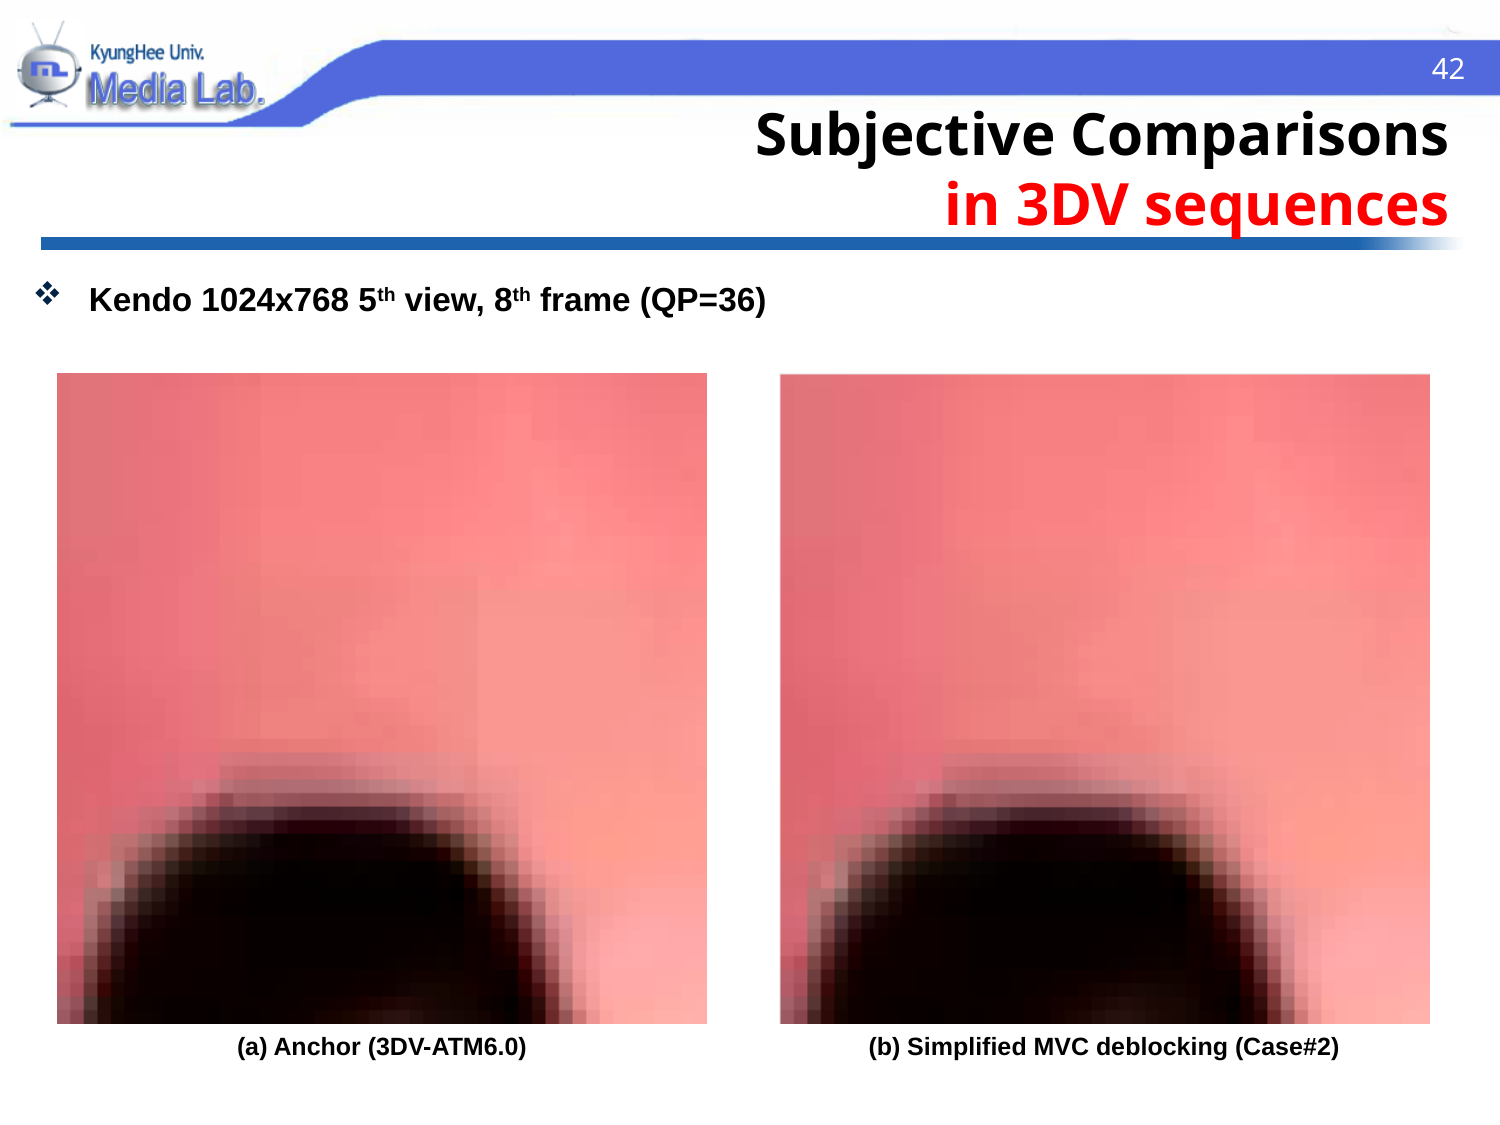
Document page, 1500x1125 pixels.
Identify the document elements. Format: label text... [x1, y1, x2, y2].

picture [0, 0, 1500, 138]
picture [56, 373, 708, 1024]
list Kendo 1024x768 5th view, 8th frame (QP=36) [17, 262, 1483, 1107]
picture [41, 237, 1500, 250]
text_box (b) Simplified MVC deblocking (Case#2) [853, 1032, 1356, 1068]
slide_number 42 [1403, 42, 1481, 93]
title Subjective Comparisons in 3DV sequences [312, 101, 1465, 233]
picture [779, 373, 1430, 1024]
text_box (a) Anchor (3DV-ATM6.0) [222, 1032, 543, 1068]
